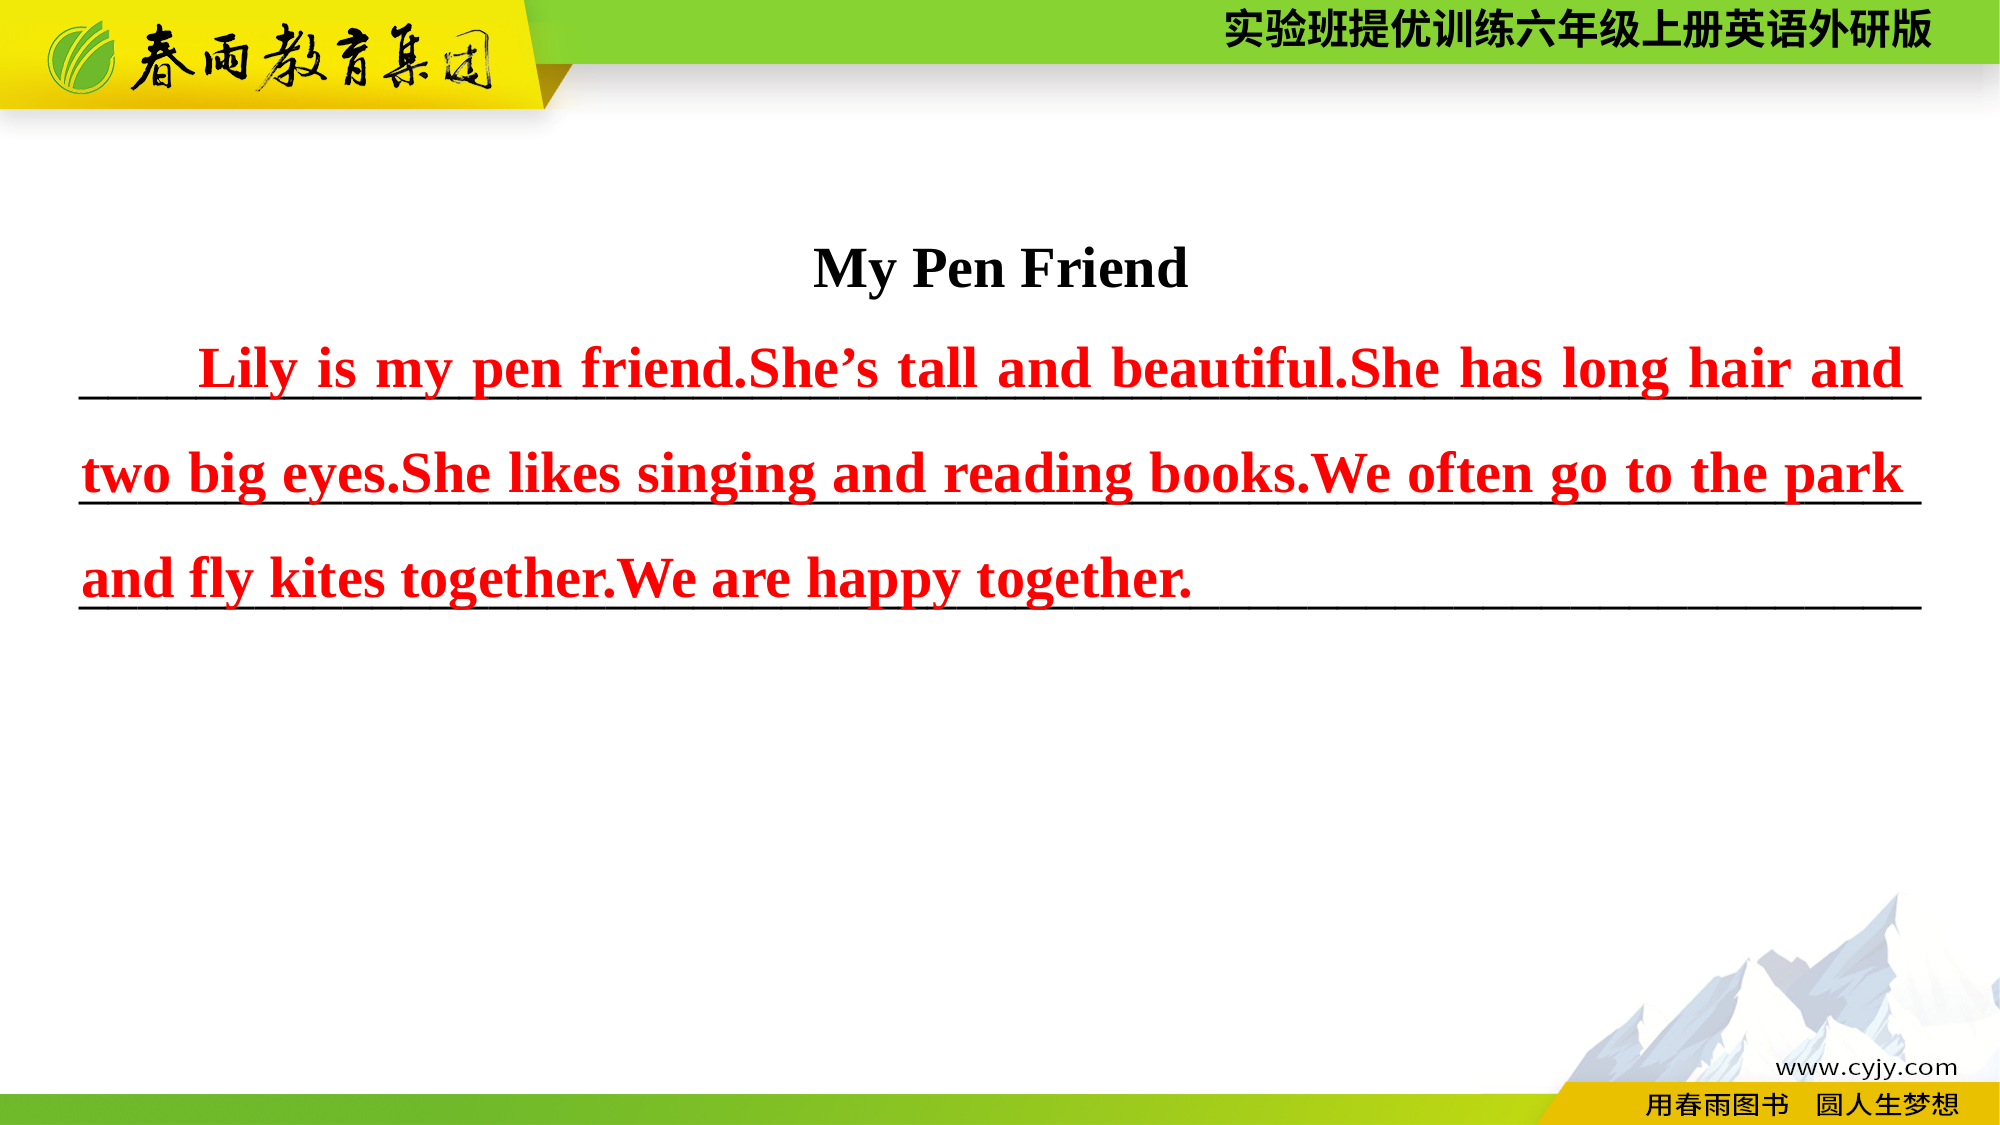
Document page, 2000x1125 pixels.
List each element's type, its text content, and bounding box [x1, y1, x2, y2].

list My Pen Friend _____________________________________________________________________________________________________________________________________________________________________________________________ [59, 187, 1944, 627]
text_box Lily is my pen friend.She’s tall and beautiful.She has long hair and two big eyes.She likes singing and reading books.We often go to the park and fly kites together.We are happy together. [66, 286, 1922, 617]
picture [0, 0, 2000, 1125]
